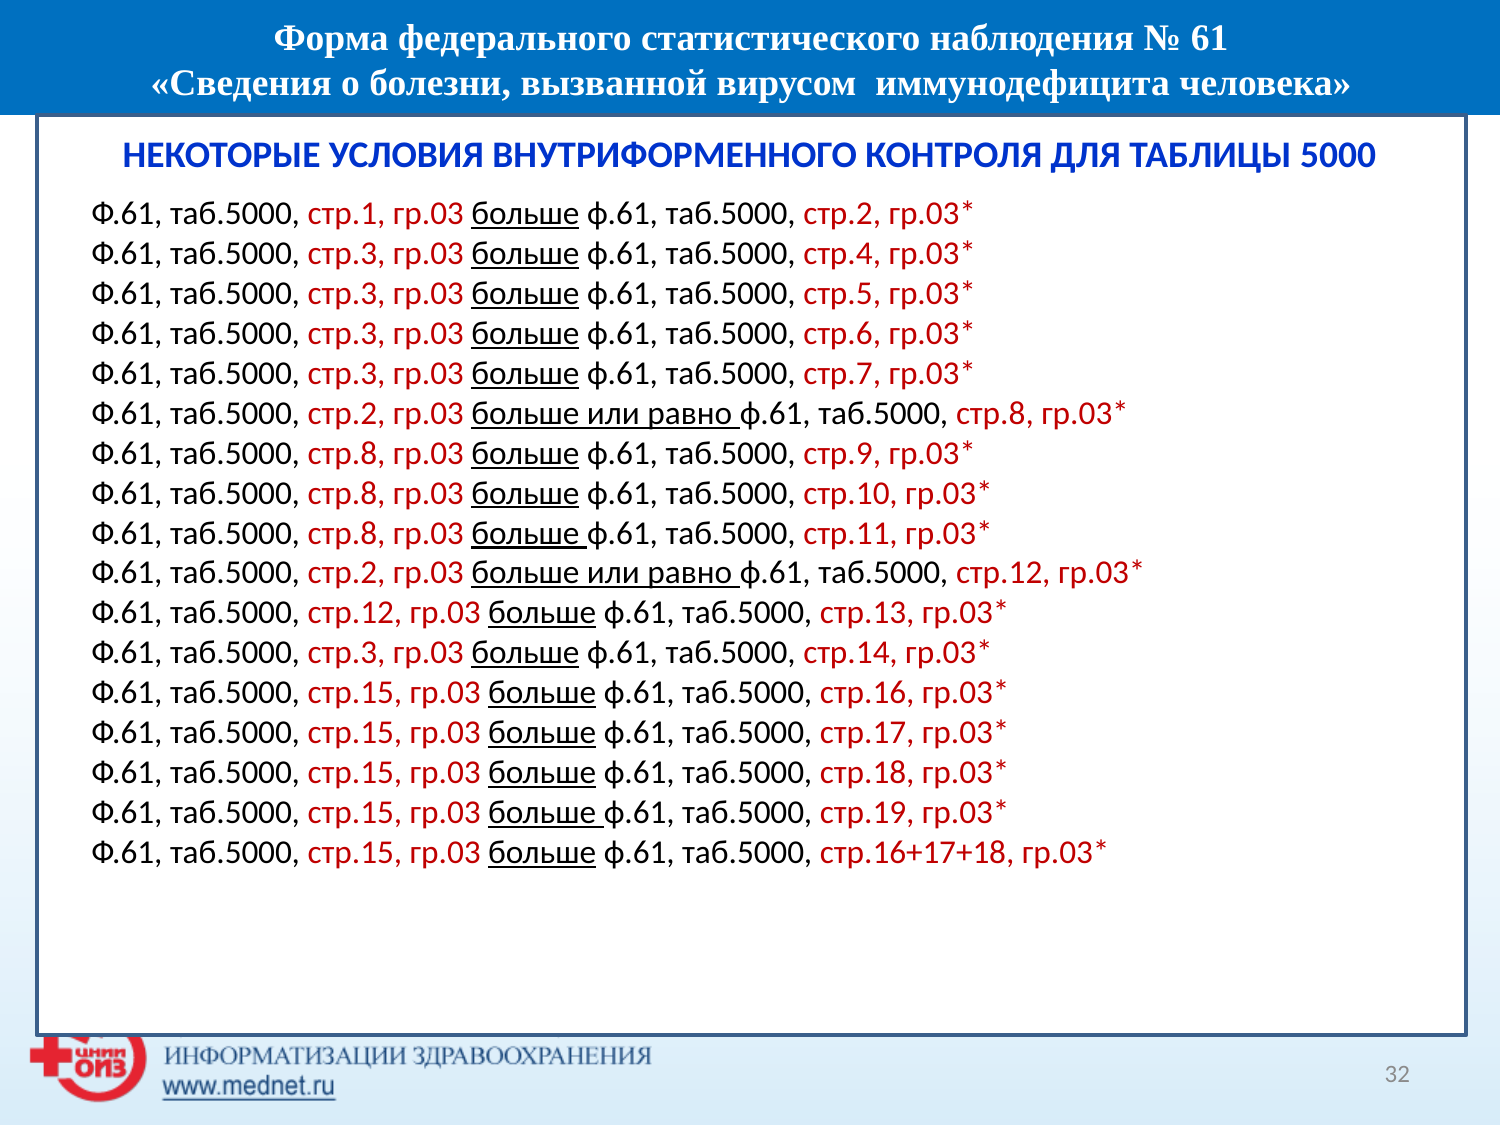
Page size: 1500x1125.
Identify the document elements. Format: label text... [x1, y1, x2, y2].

text_box НЕКОТОРЫЕ УСЛОВИЯ ВНУТРИФОРМЕННОГО КОНТРОЛЯ ДЛЯ ТАБЛИЦЫ 5000 [48, 123, 1452, 183]
slide_number 32 [1074, 1042, 1425, 1103]
text_box Ф.61, таб.5000, стр.1, гр.03 больше ф.61, таб.5000, стр.2, гр.03* Ф.61, таб.5000, стр.3, гр.03 больше ф.61, таб.5000, стр.4, гр.03* Ф.61, таб.5000, стр.3, гр.03 больше ф.61, таб.5000, стр.5, гр.03* Ф.61, таб.5000, стр.3, гр.03 больше ф.61, таб.5000, стр.6, гр.03* Ф.61, таб.5000, стр.3, гр.03 больше ф.61, таб.5000, стр.7, гр.03* Ф.61, таб.5000, стр.2, гр.03 больше или равно ф.61, таб.5000, стр.8, гр.03* Ф.61, таб.5000, стр.8, гр.03 больше ф.61, таб.5000, стр.9, гр.03* Ф.61, таб.5000, стр.8, гр.03 больше ф.61, таб.5000, стр.10, гр.03* Ф.61, таб.5000, стр.8, гр.03 больше ф.61, таб.5000, стр.11, гр.03* Ф.61, таб.5000, стр.2, гр.03 больше или равно ф.61, таб.5000, стр.12, гр.03* Ф.61, таб.5000, стр.12, гр.03 больше ф.61, таб.5000, стр.13, гр.03* Ф.61, таб.5000, стр.3, гр.03 больше ф.61, таб.5000, стр.14, гр.03* Ф.61, таб.5000, стр.15, гр.03 больше ф.61, таб.5000, стр.16, гр.03* Ф.61, таб.5000, стр.15, гр.03 больше ф.61, таб.5000, стр.17, гр.03* Ф.61, таб.5000, стр.15, гр.03 больше ф.61, таб.5000, стр.18, гр.03* Ф.61, таб.5000, стр.15, гр.03 больше ф.61, таб.5000, стр.19, гр.03* Ф.61, таб.5000, стр.15, гр.03 больше ф.61, таб.5000, стр.16+17+18, гр.03* [76, 184, 1424, 918]
text_box [35, 113, 1468, 1037]
picture [0, 117, 1500, 1125]
text_box Форма федерального статистического наблюдения № 61 «Сведения о болезни, вызванной вирусом иммунодефицита человека» [0, 0, 1500, 117]
